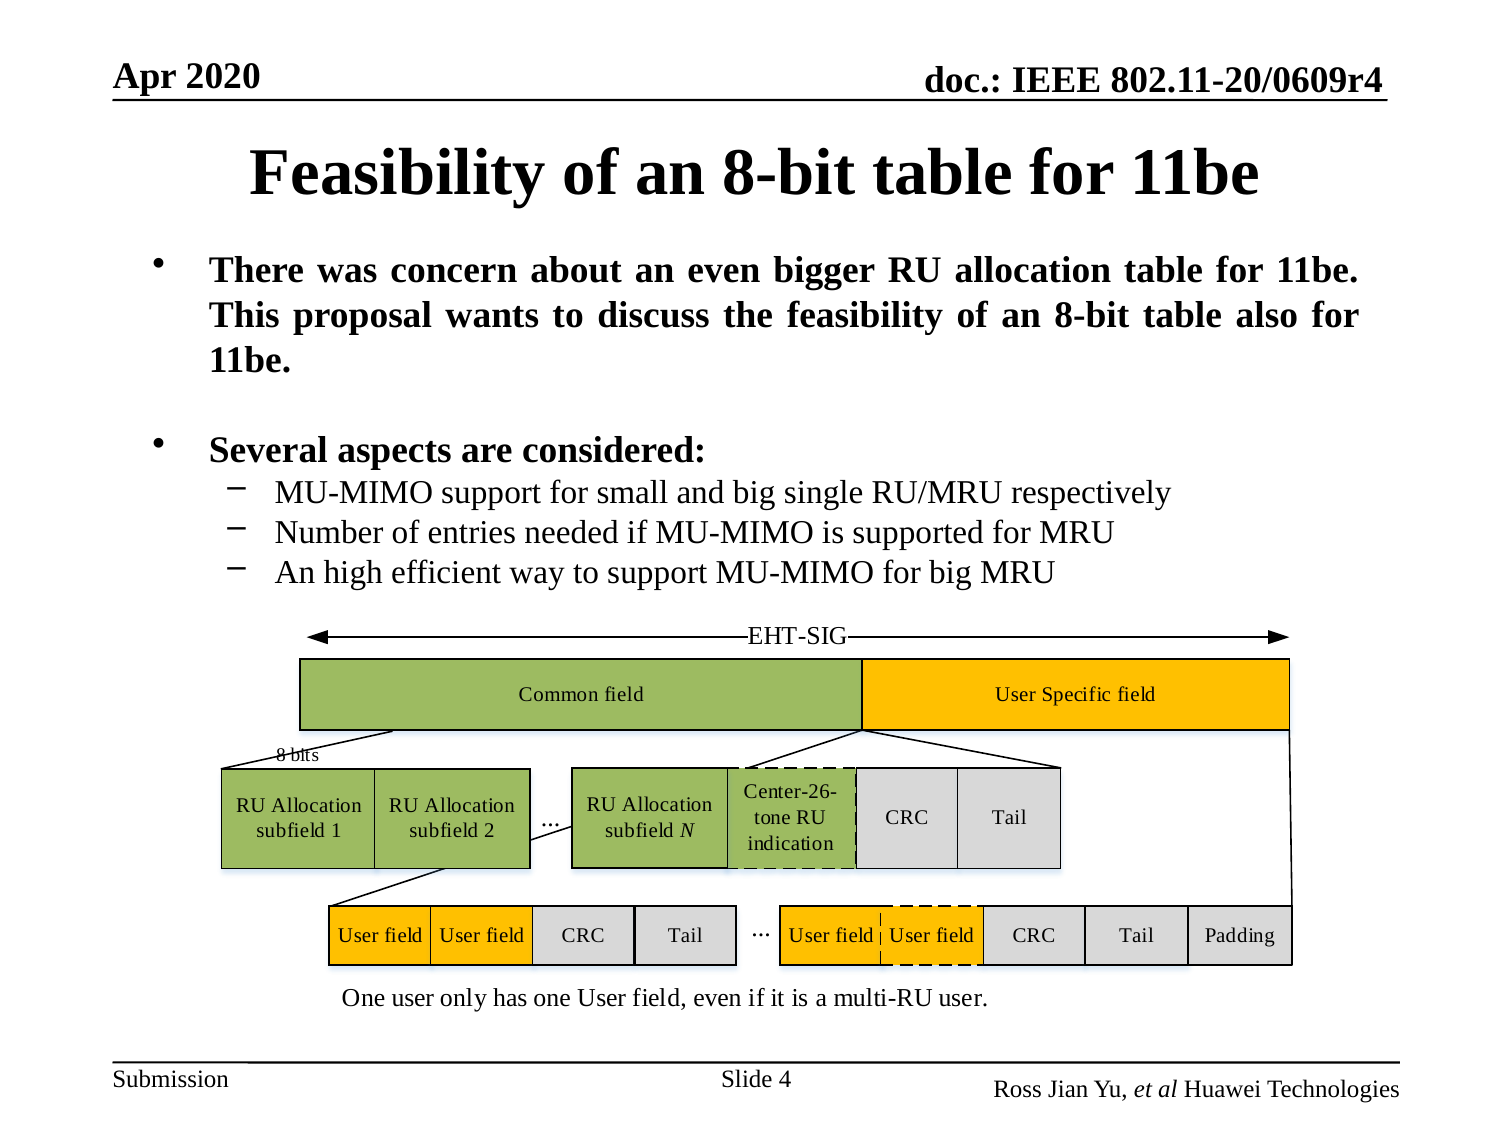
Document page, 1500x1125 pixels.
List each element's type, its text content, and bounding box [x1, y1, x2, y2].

slide_number Slide 4 [712, 1061, 800, 1093]
title Feasibility of an 8-bit table for 11be [99, 123, 1413, 212]
list There was concern about an even bigger RU allocation table for 11be. This proposal wants to discuss the feasibility of an 8-bit table also for 11be. Several aspects are considered: MU-MIMO support for small and big single RU/MRU respectively Number of entries needed if MU-MIMO is supported for MRU An high efficient way to support MU-MIMO for big MRU [137, 237, 1376, 613]
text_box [212, 612, 1312, 1026]
